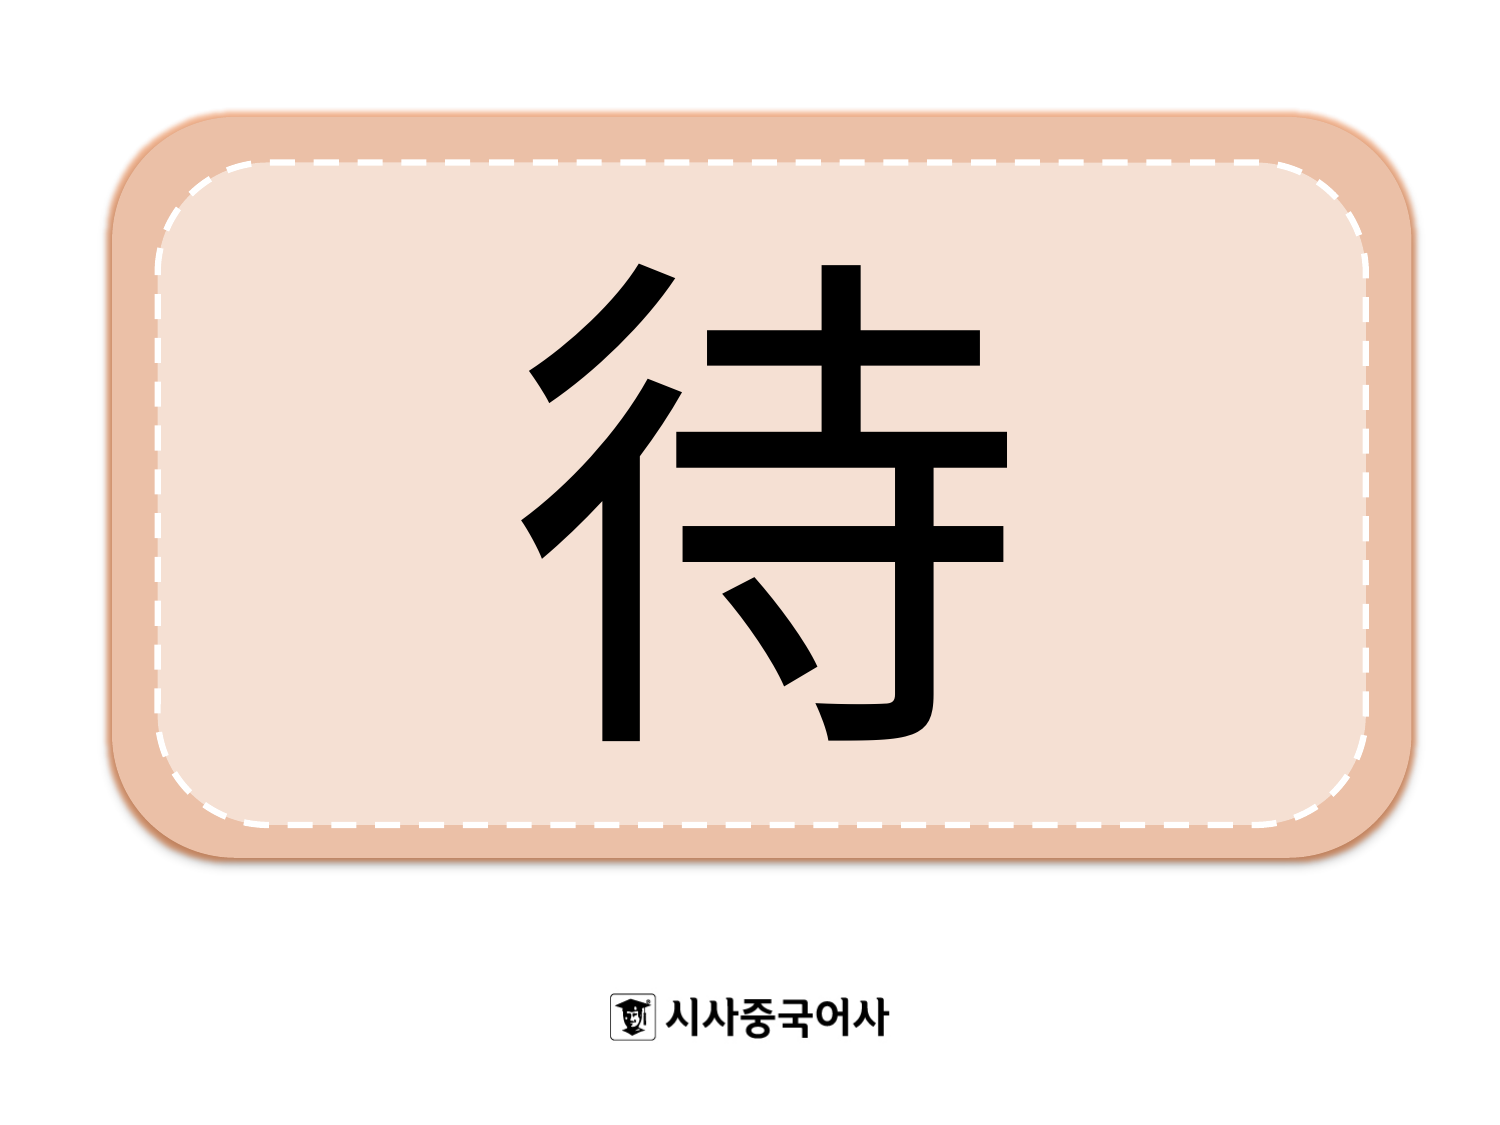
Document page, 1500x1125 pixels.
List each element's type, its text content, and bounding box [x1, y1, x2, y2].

text_box 待 [162, 160, 1371, 824]
picture [602, 987, 898, 1047]
